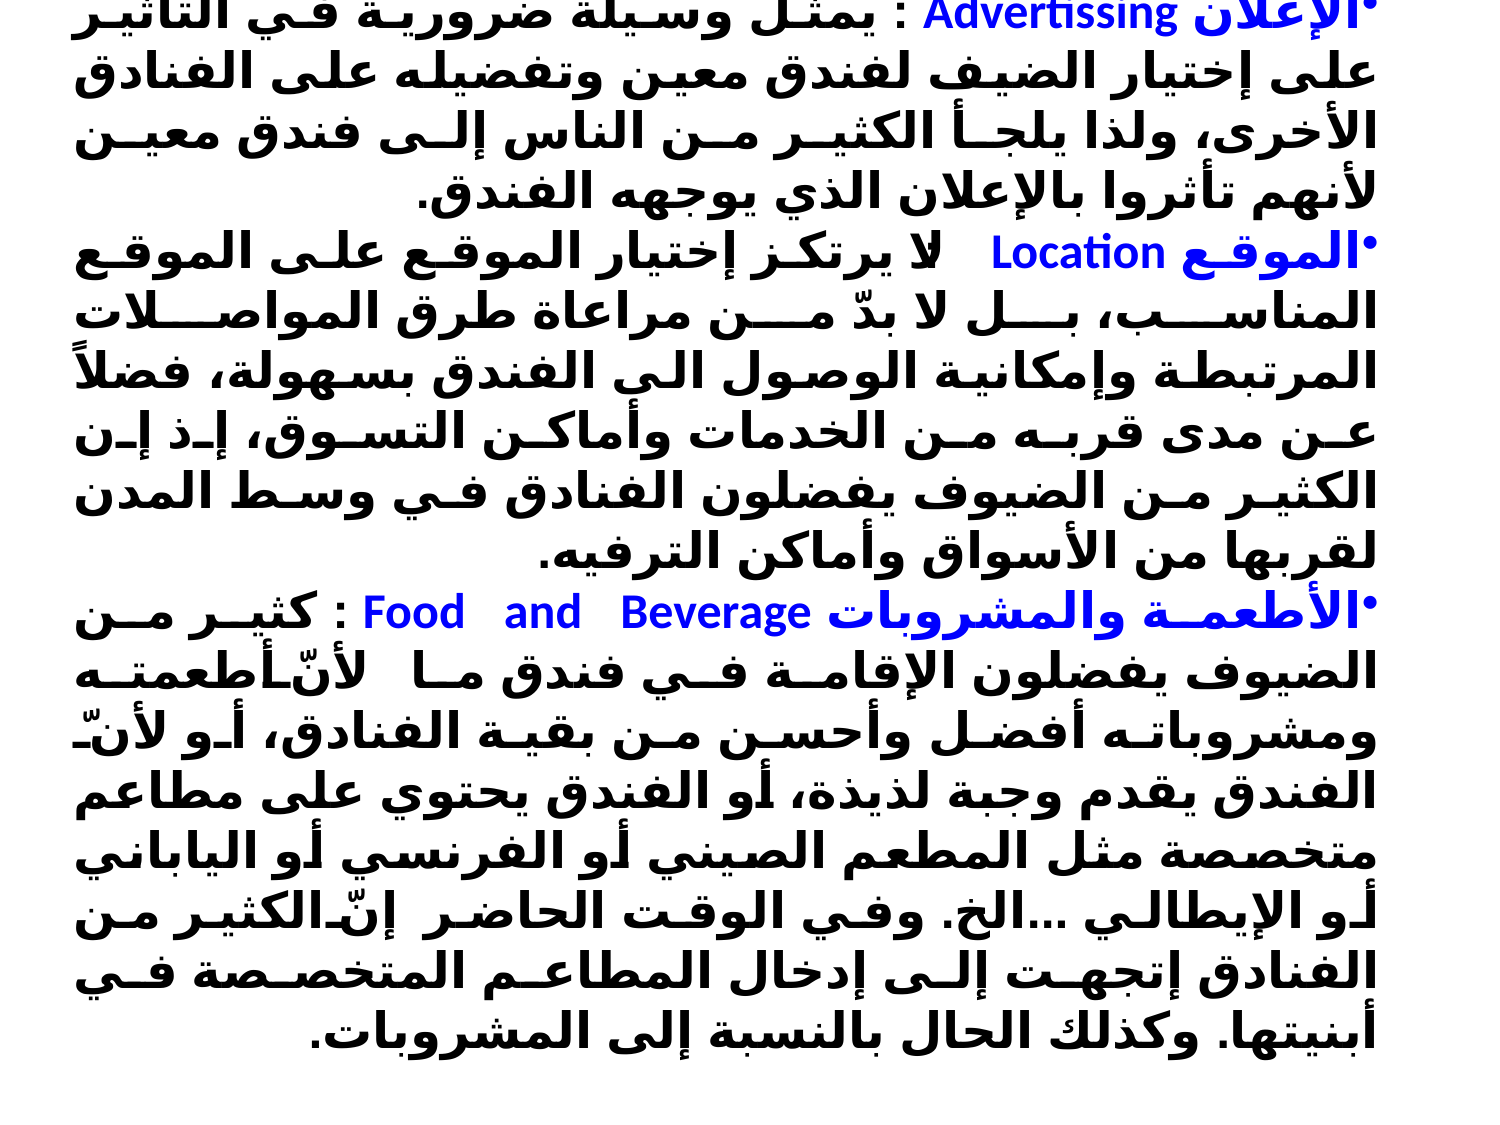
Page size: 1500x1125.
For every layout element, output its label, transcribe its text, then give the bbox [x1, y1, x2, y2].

text_box الإعلان Advertissing : يمثل وسيلة ضرورية في التأثير على إختيار الضيف لفندق معين وتفضيله على الفنادق الأخرى، ولذا يلجأ الكثير من الناس إلى فندق معين لأنهم تأثروا بالإعلان الذي يوجهه الفندق. الموقع Location : لا يرتكز إختيار الموقع على الموقع المناسب، بل لا بدّ من مراعاة طرق المواصلات المرتبطة وإمكانية الوصول الى الفندق بسهولة، فضلاً عن مدى قربه من الخدمات وأماكن التسوق، إذ إن الكثير من الضيوف يفضلون الفنادق في وسط المدن لقربها من الأسواق وأماكن الترفيه. الأطعمة والمشروبات Food and Beverage : كثير من الضيوف يفضلون الإقامة في فندق ما لأنّ أطعمته ومشروباته أفضل وأحسن من بقية الفنادق، أو لأنّ الفندق يقدم وجبة لذيذة، أو الفندق يحتوي على مطاعم متخصصة مثل المطعم الصيني أو الفرنسي أو الياباني أو الإيطالي ...الخ. وفي الوقت الحاضر إنّ الكثير من الفنادق إتجهت إلى إدخال المطاعم المتخصصة في أبنيتها. وكذلك الحال بالنسبة إلى المشروبات. [58, 0, 1395, 1066]
